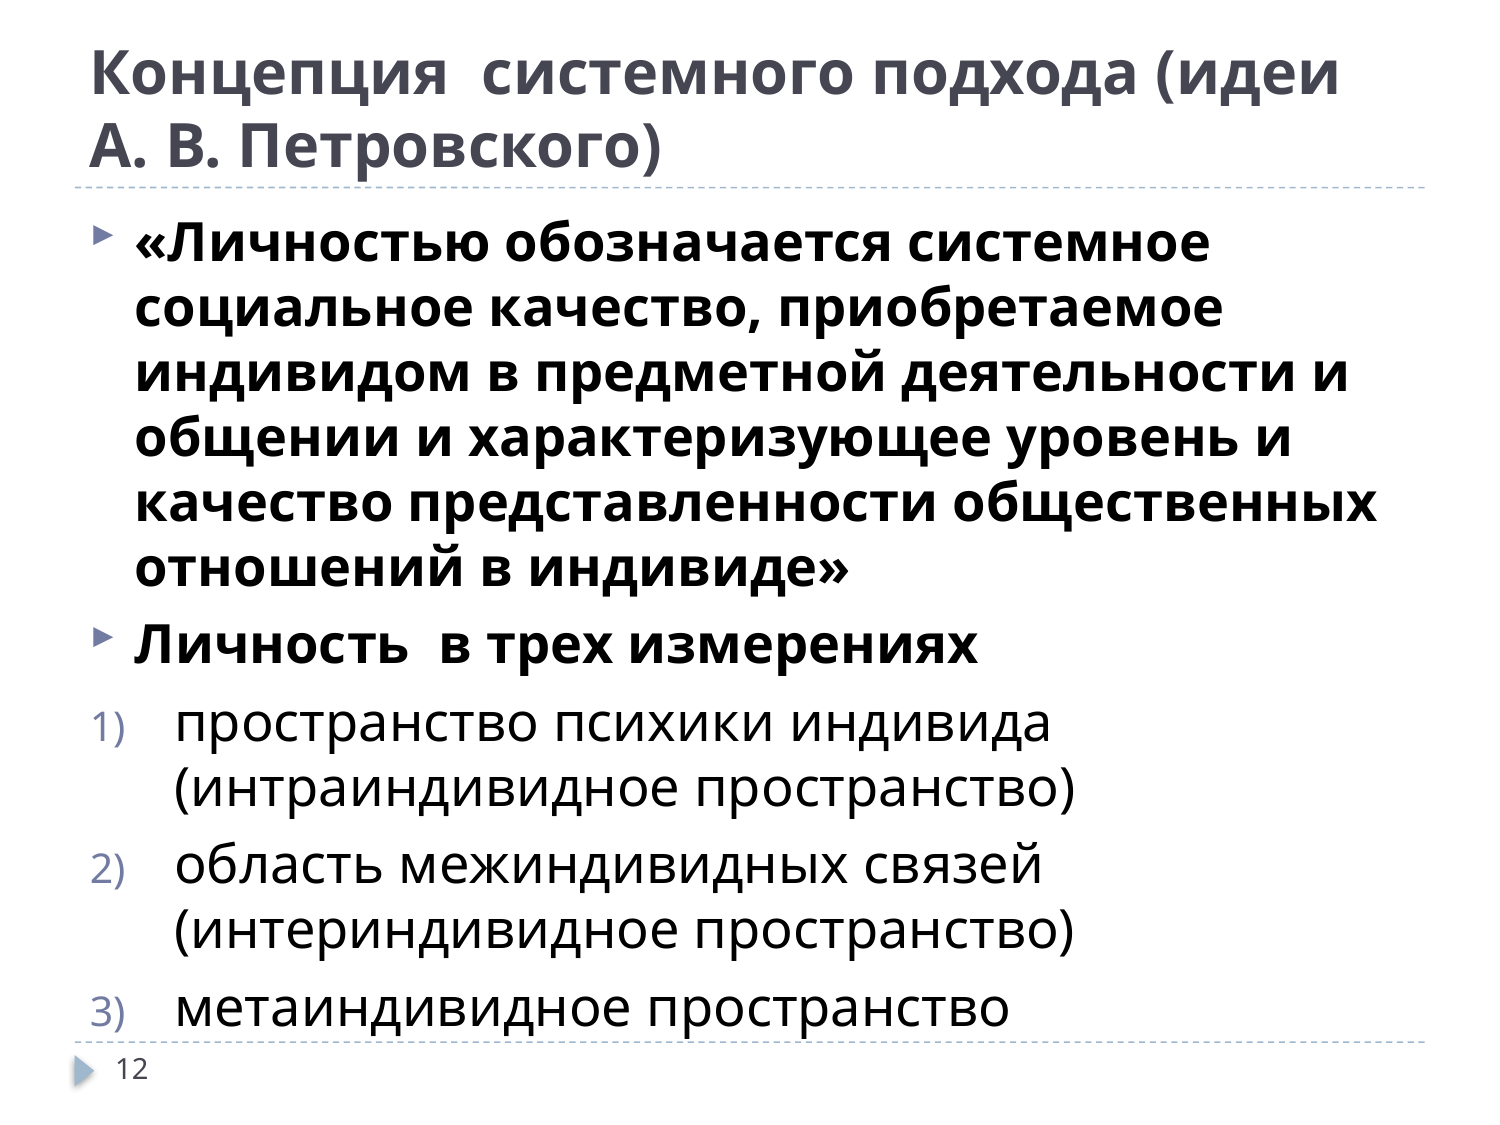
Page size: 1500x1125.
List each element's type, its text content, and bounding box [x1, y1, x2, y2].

slide_number 12 [100, 1042, 426, 1103]
list «Личностью обозначается системное социальное качество, приобретаемое индивидом в предметной деятельности и общении и характеризующее уровень и качество представленности общественных отношений в индивиде» Личность в трех измерениях пространство психики индивида (интраиндивидное пространство) область межиндивидных связей (интериндивидное пространство) метаиндивидное пространство [75, 200, 1425, 1010]
title Концепция системного подхода (идеи А. В. Петровского) [75, 24, 1425, 188]
